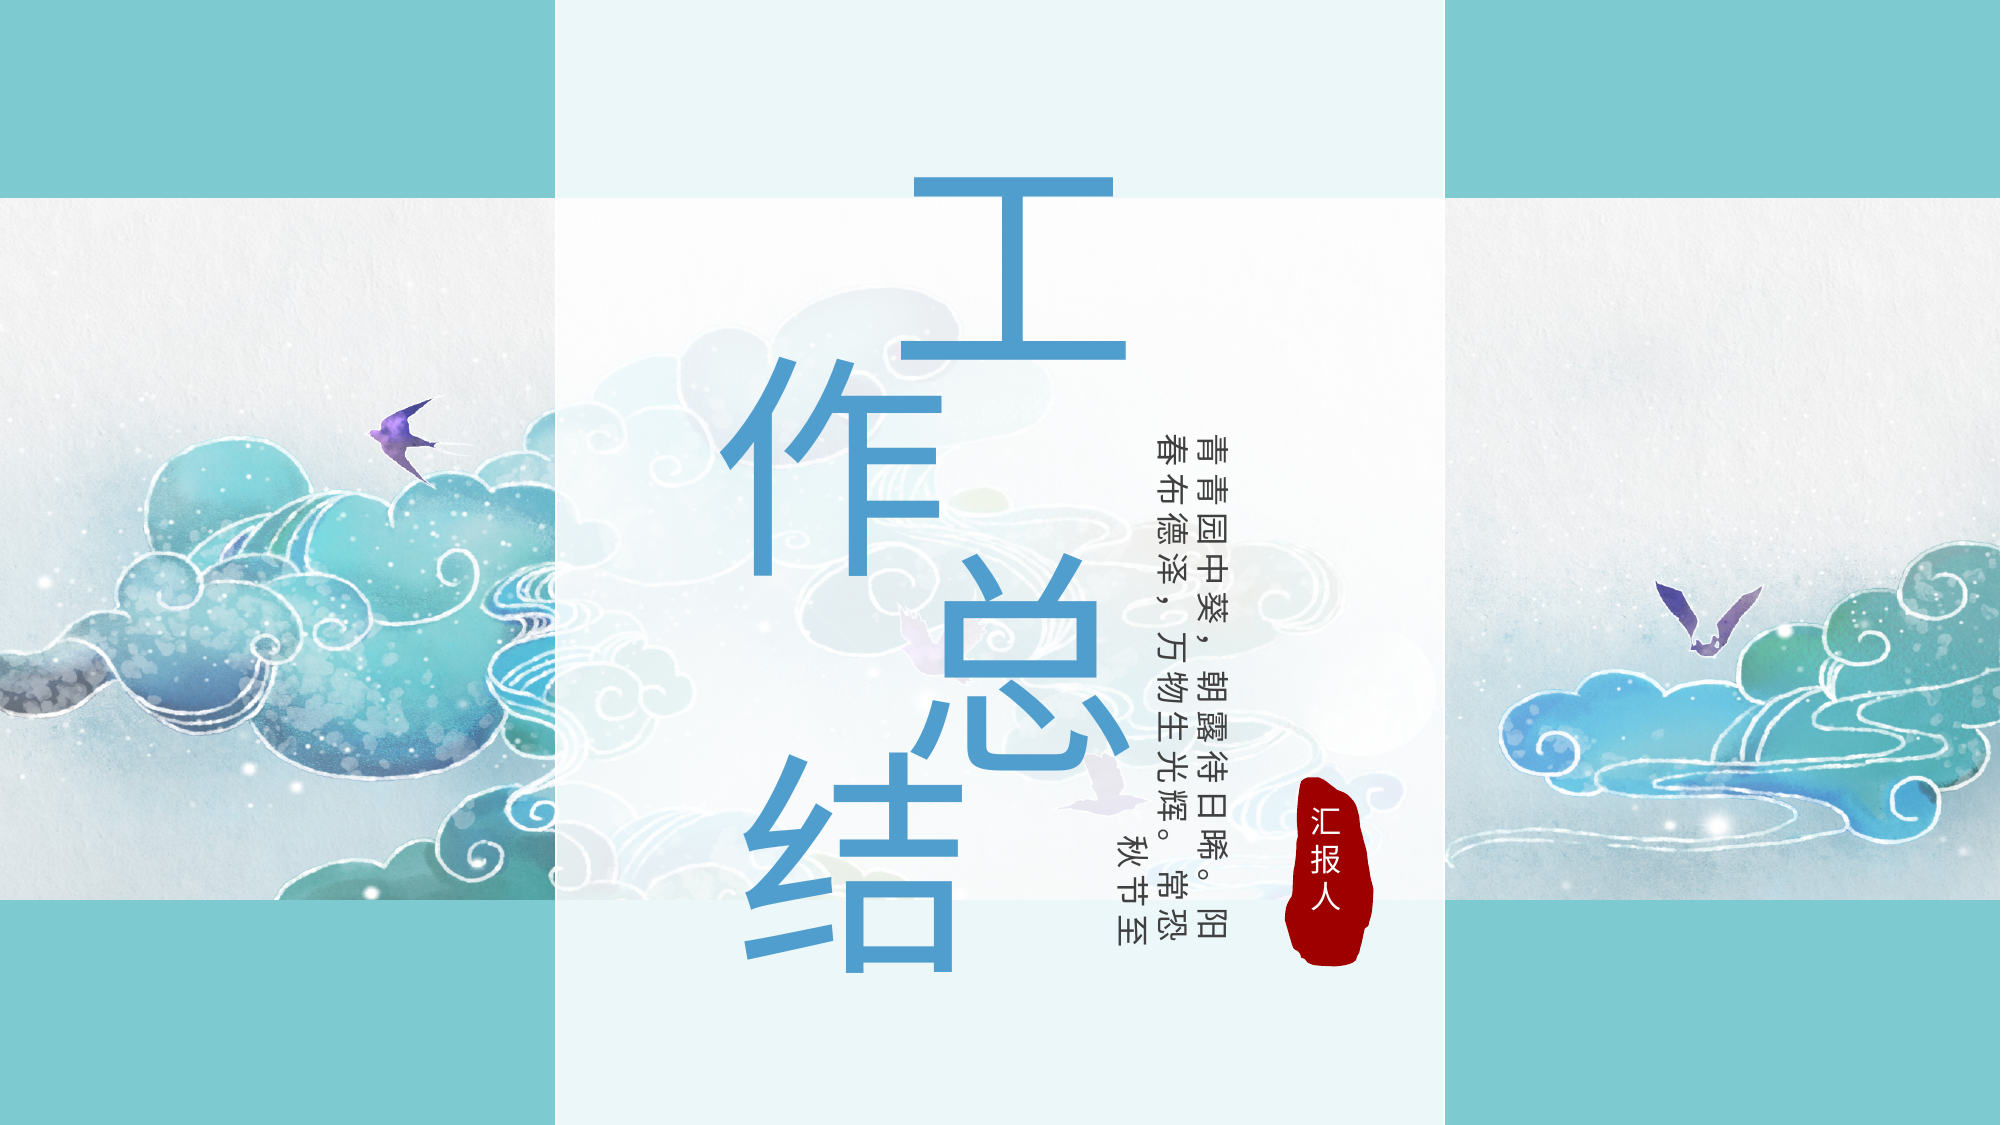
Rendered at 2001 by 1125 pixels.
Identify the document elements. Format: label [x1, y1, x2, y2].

text_box [555, 0, 1445, 198]
picture [0, 198, 696, 900]
picture [1374, 198, 2000, 900]
text_box [696, 101, 1374, 1014]
text_box [555, 900, 1445, 1125]
